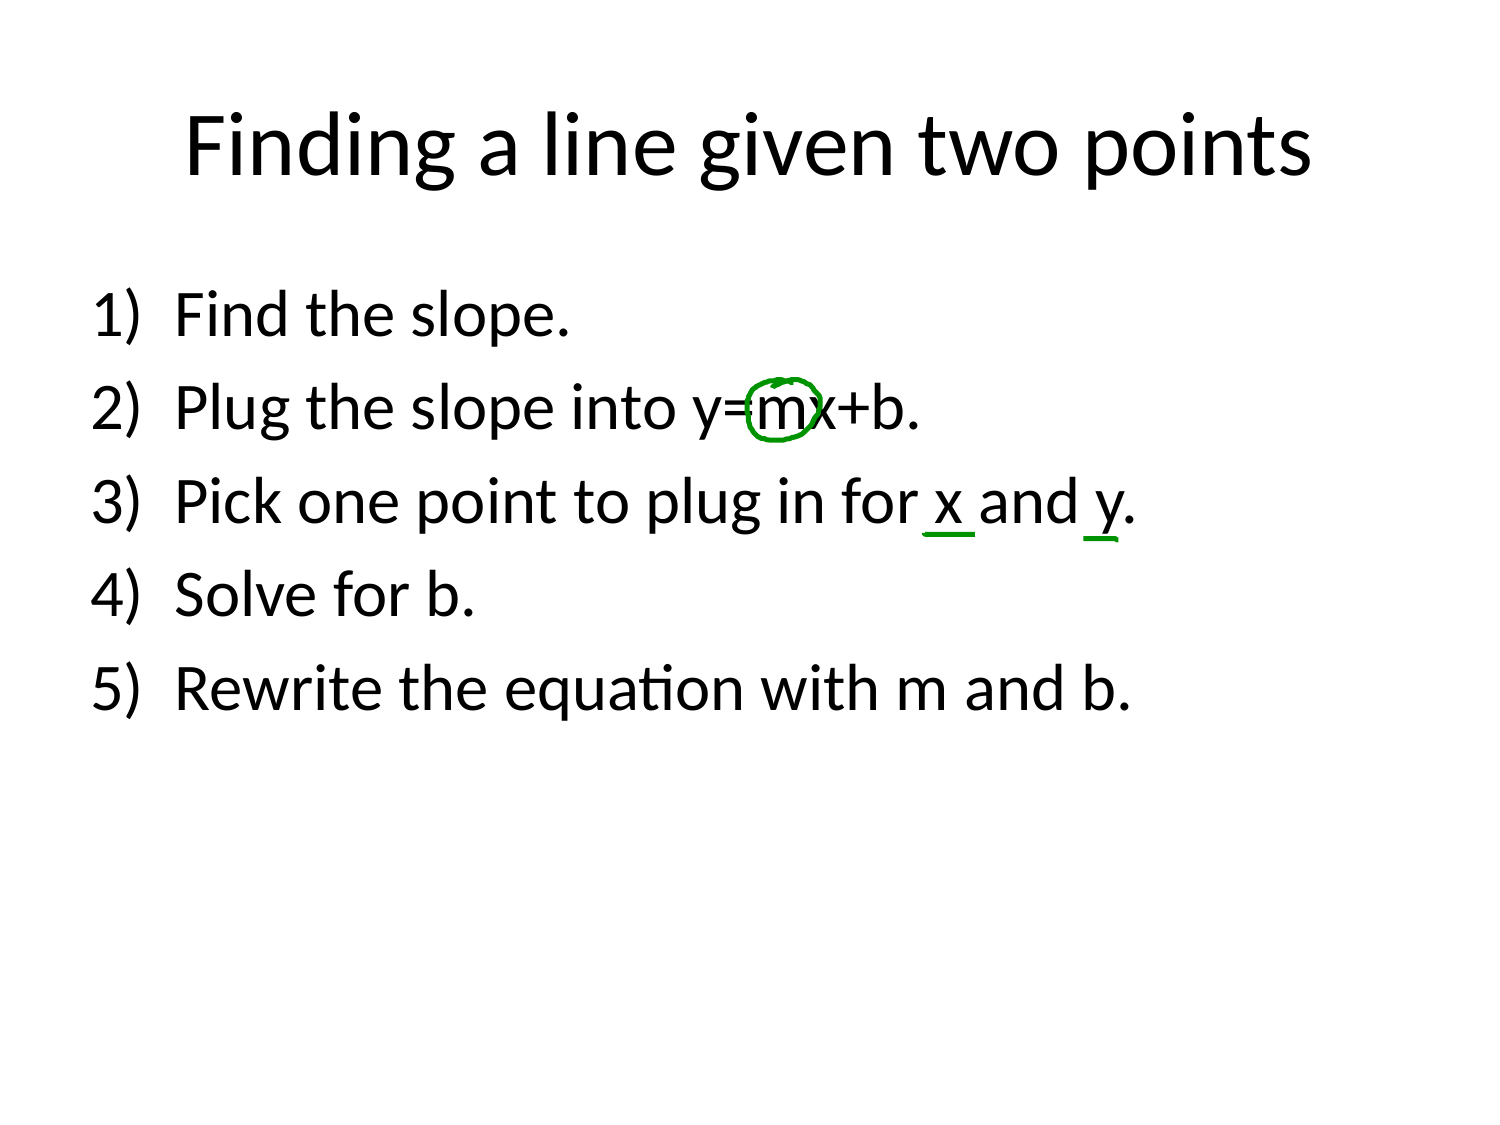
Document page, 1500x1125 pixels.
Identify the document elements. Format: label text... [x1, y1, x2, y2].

title Finding a line given two points [75, 45, 1425, 233]
list Find the slope. Plug the slope into y=mx+b. Pick one point to plug in for x and y. Solve for b. Rewrite the equation with m and b. [75, 262, 1425, 1005]
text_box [746, 379, 1119, 541]
